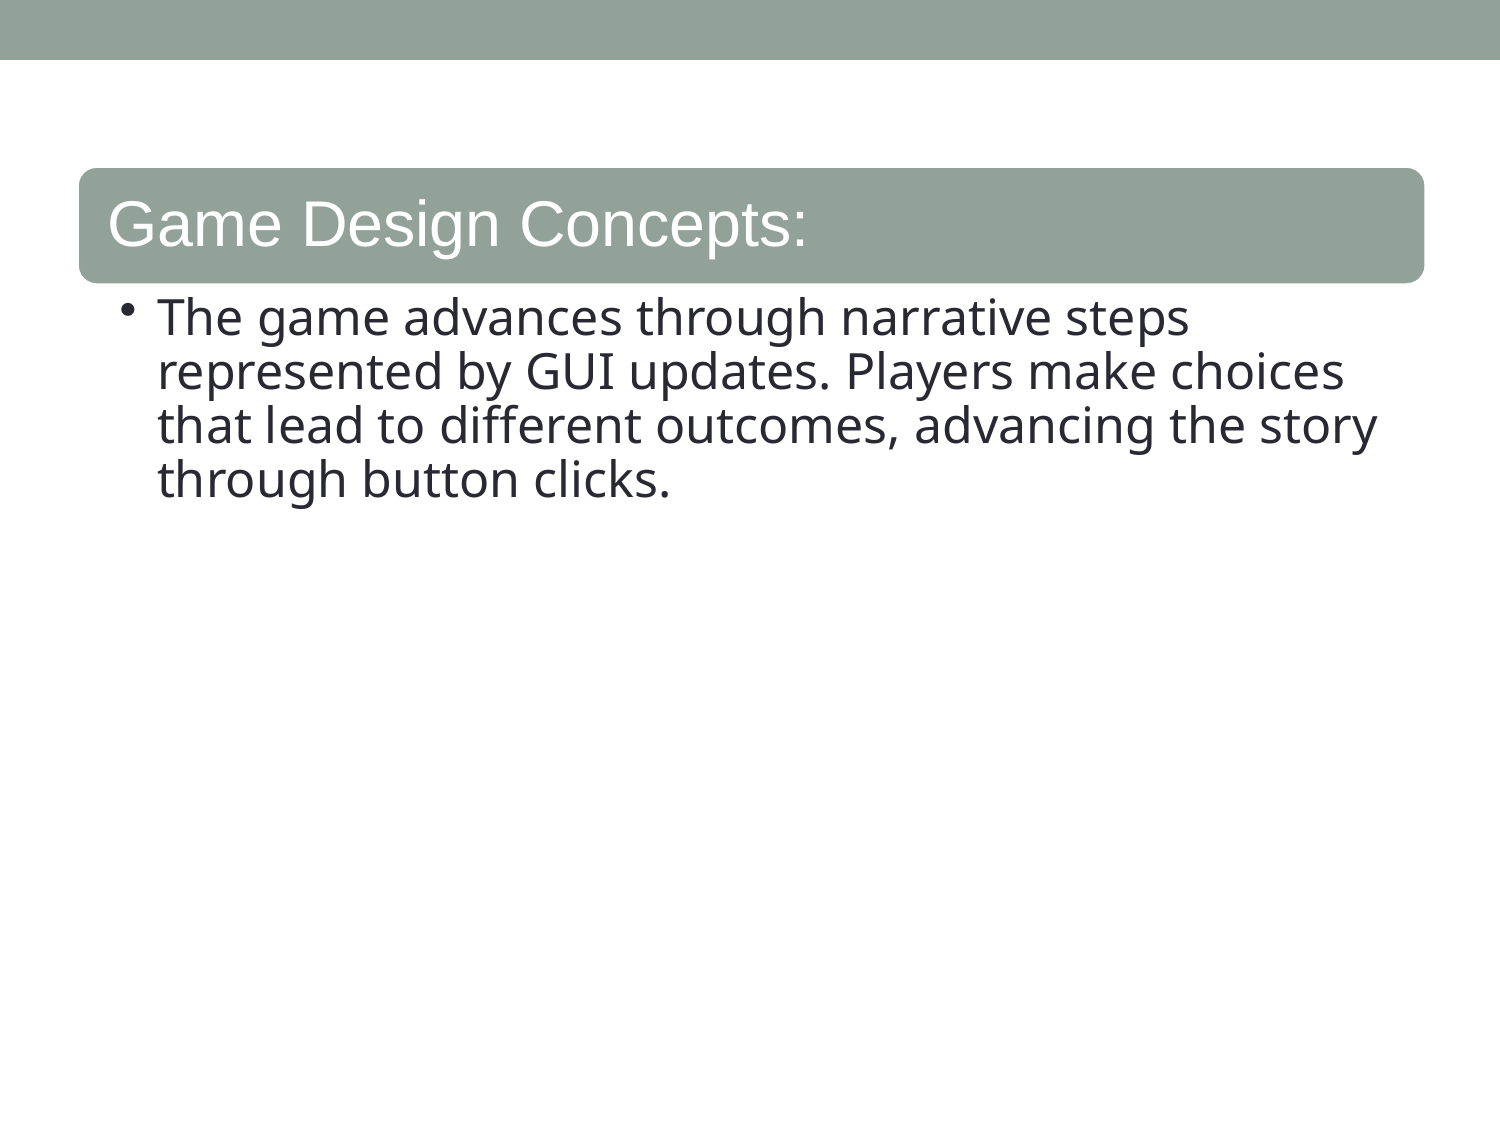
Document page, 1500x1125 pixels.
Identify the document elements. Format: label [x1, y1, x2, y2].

list [76, 160, 1427, 740]
